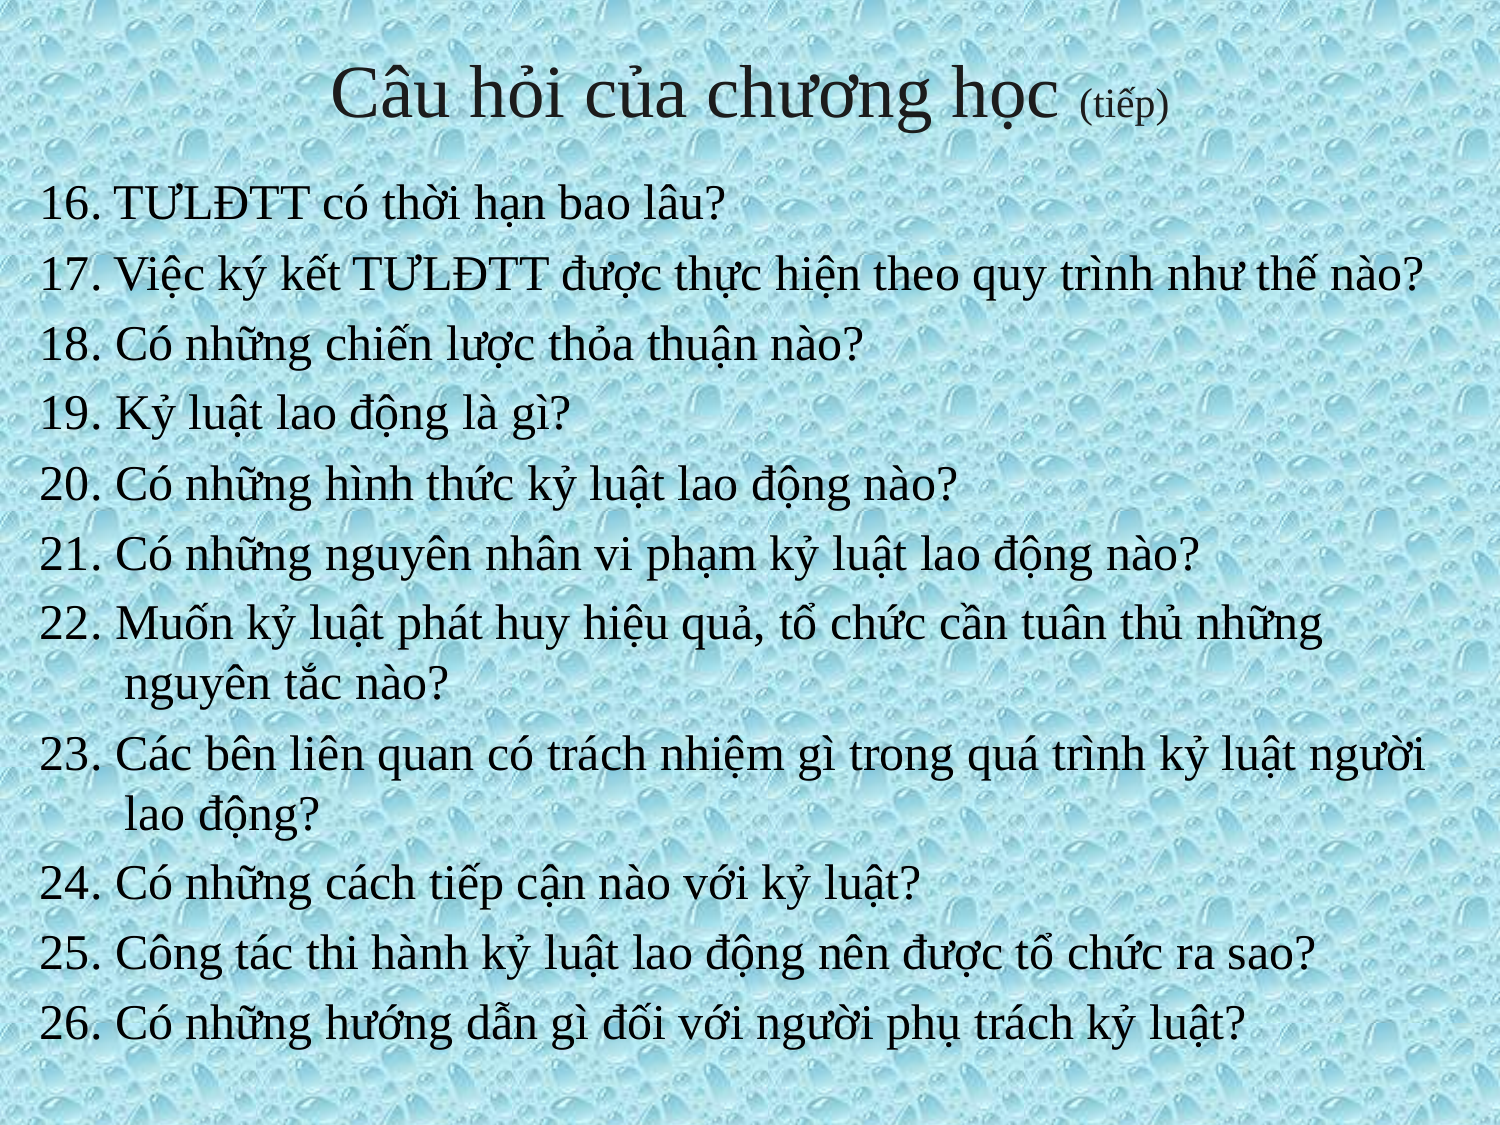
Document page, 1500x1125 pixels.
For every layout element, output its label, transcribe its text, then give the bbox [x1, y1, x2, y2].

picture [0, 0, 1500, 1125]
title Câu hỏi của chương học (tiếp) [112, 0, 1388, 162]
subtitle 16. TƯLĐTT có thời hạn bao lâu? 17. Việc ký kết TƯLĐTT được thực hiện theo quy trình như thế nào? 18. Có những chiến lược thỏa thuận nào? 19. Kỷ luật lao động là gì? 20. Có những hình thức kỷ luật lao động nào? 21. Có những nguyên nhân vi phạm kỷ luật lao động nào? 22. Muốn kỷ luật phát huy hiệu quả, tổ chức cần tuân thủ những nguyên tắc nào? 23. Các bên liên quan có trách nhiệm gì trong quá trình kỷ luật người lao động? 24. Có những cách tiếp cận nào với kỷ luật? 25. Công tác thi hành kỷ luật lao động nên được tổ chức ra sao? 26. Có những hướng dẫn gì đối với người phụ trách kỷ luật? [24, 162, 1476, 1076]
